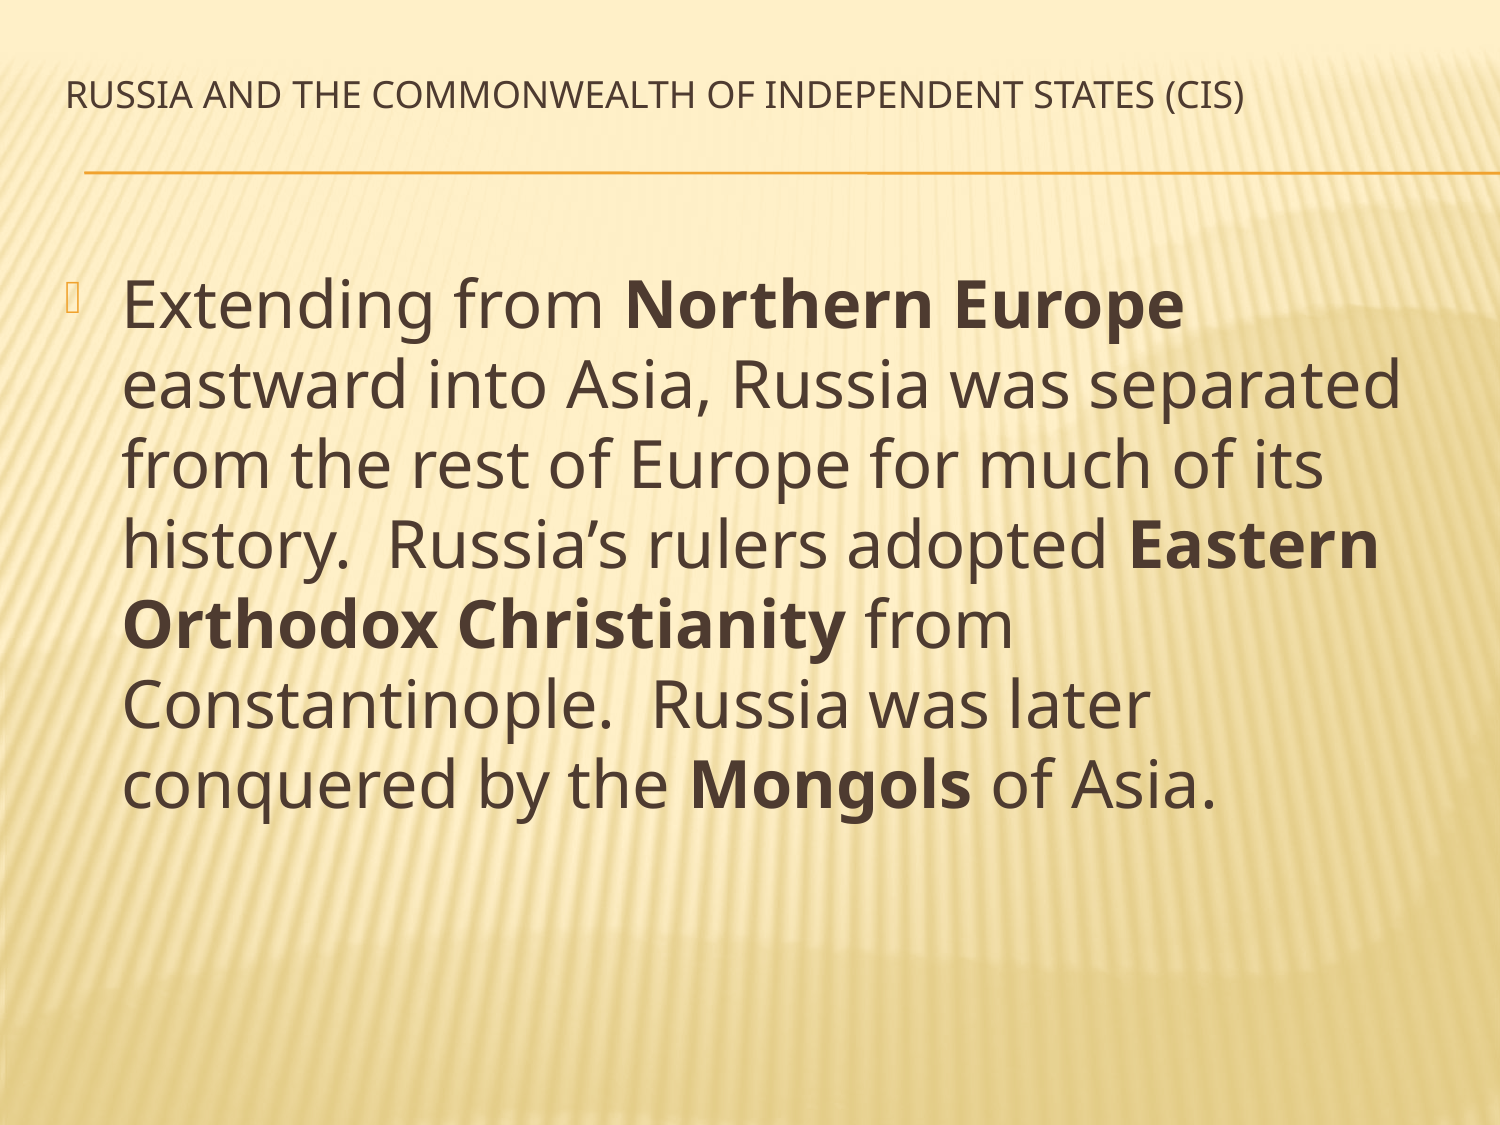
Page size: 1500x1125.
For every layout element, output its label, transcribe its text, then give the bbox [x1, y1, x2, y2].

title Russia and the Commonwealth of Independent States (CIS) [50, 50, 1500, 138]
list Extending from Northern Europe eastward into Asia, Russia was separated from the rest of Europe for much of its history. Russia’s rulers adopted Eastern Orthodox Christianity from Constantinople. Russia was later conquered by the Mongols of Asia. [50, 254, 1475, 998]
